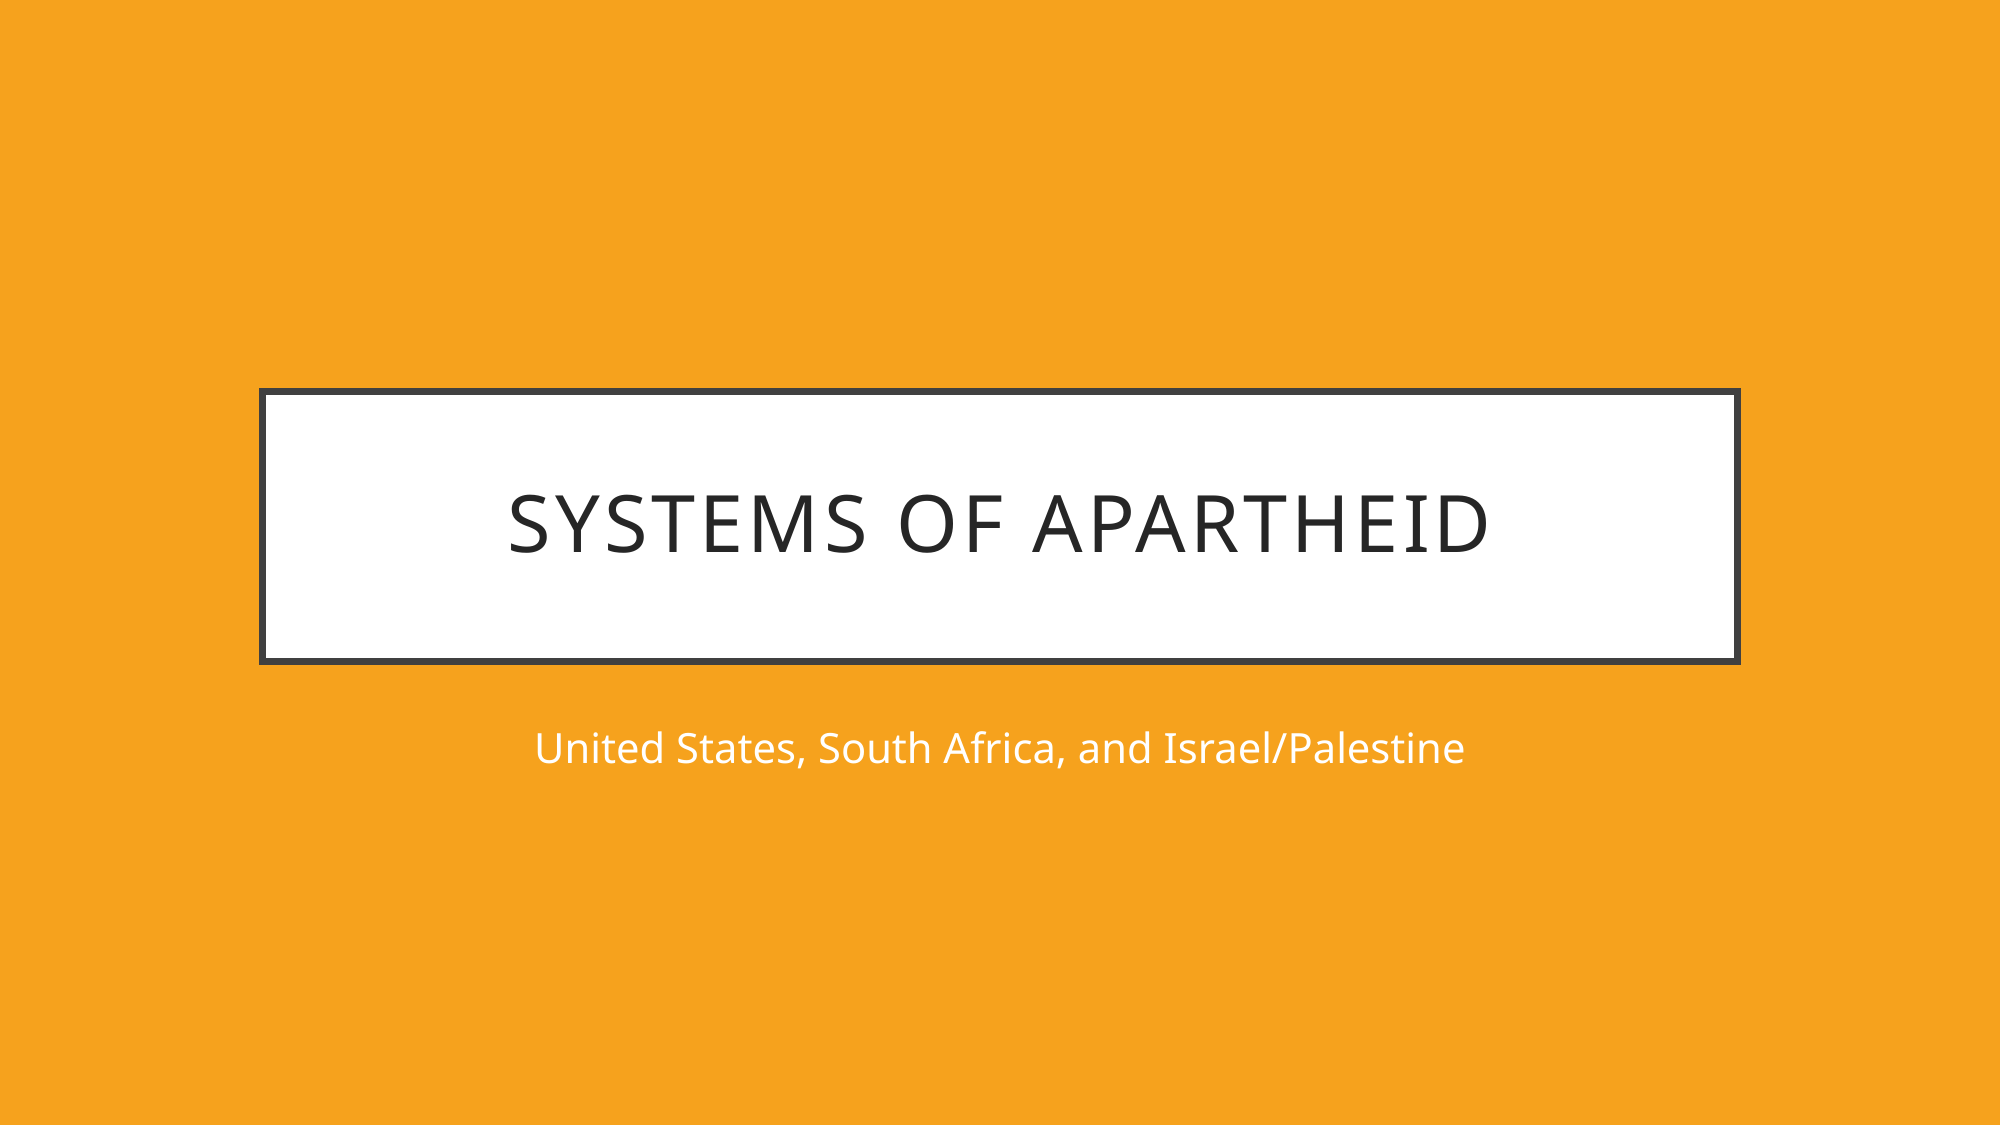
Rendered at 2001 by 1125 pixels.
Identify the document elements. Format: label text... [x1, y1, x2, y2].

title Systems of Apartheid [259, 388, 1741, 665]
list United States, South Africa, and Israel/Palestine [442, 713, 1558, 922]
